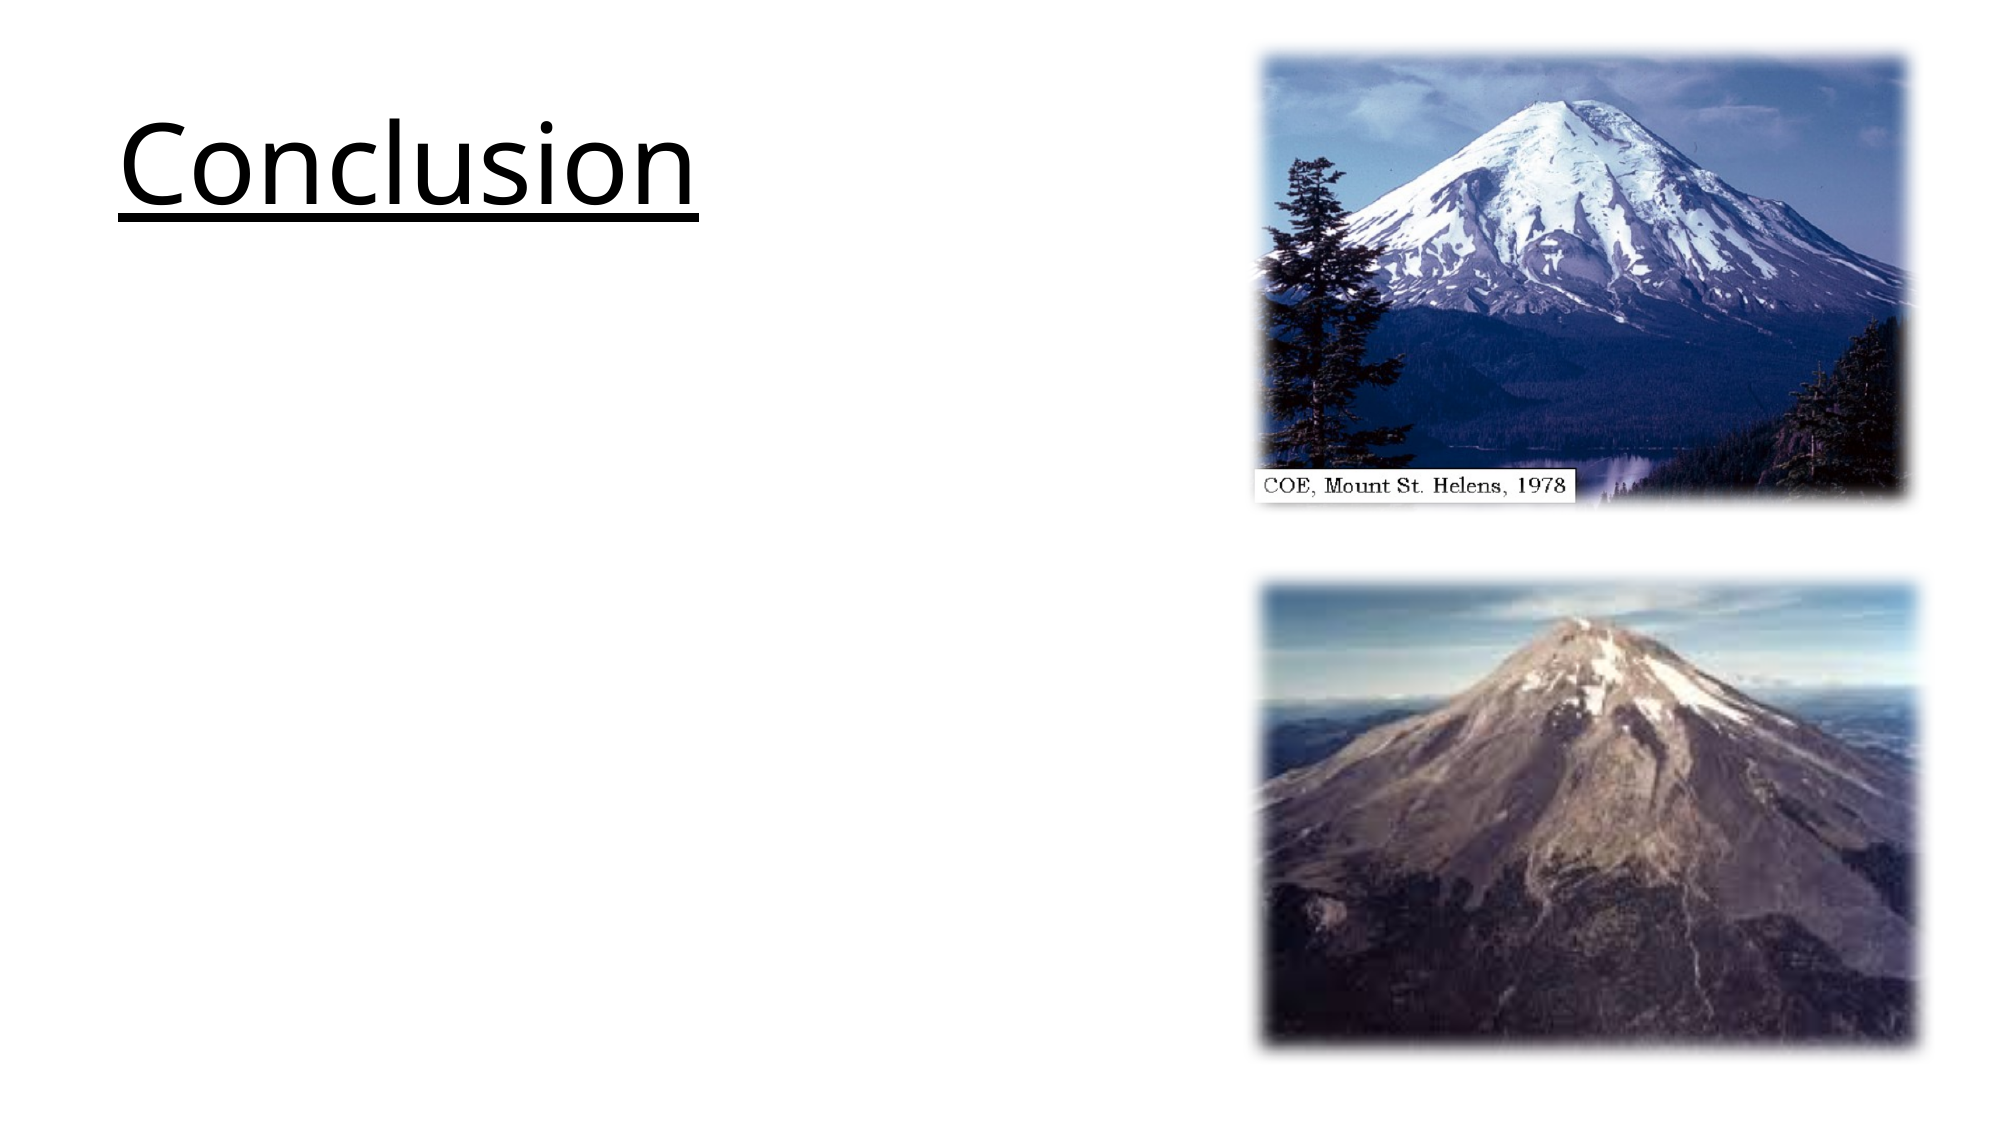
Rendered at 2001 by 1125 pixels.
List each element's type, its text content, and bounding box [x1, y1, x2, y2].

picture [1243, 566, 1935, 1065]
picture [1245, 38, 1924, 516]
title Conclusion [102, 60, 1245, 278]
